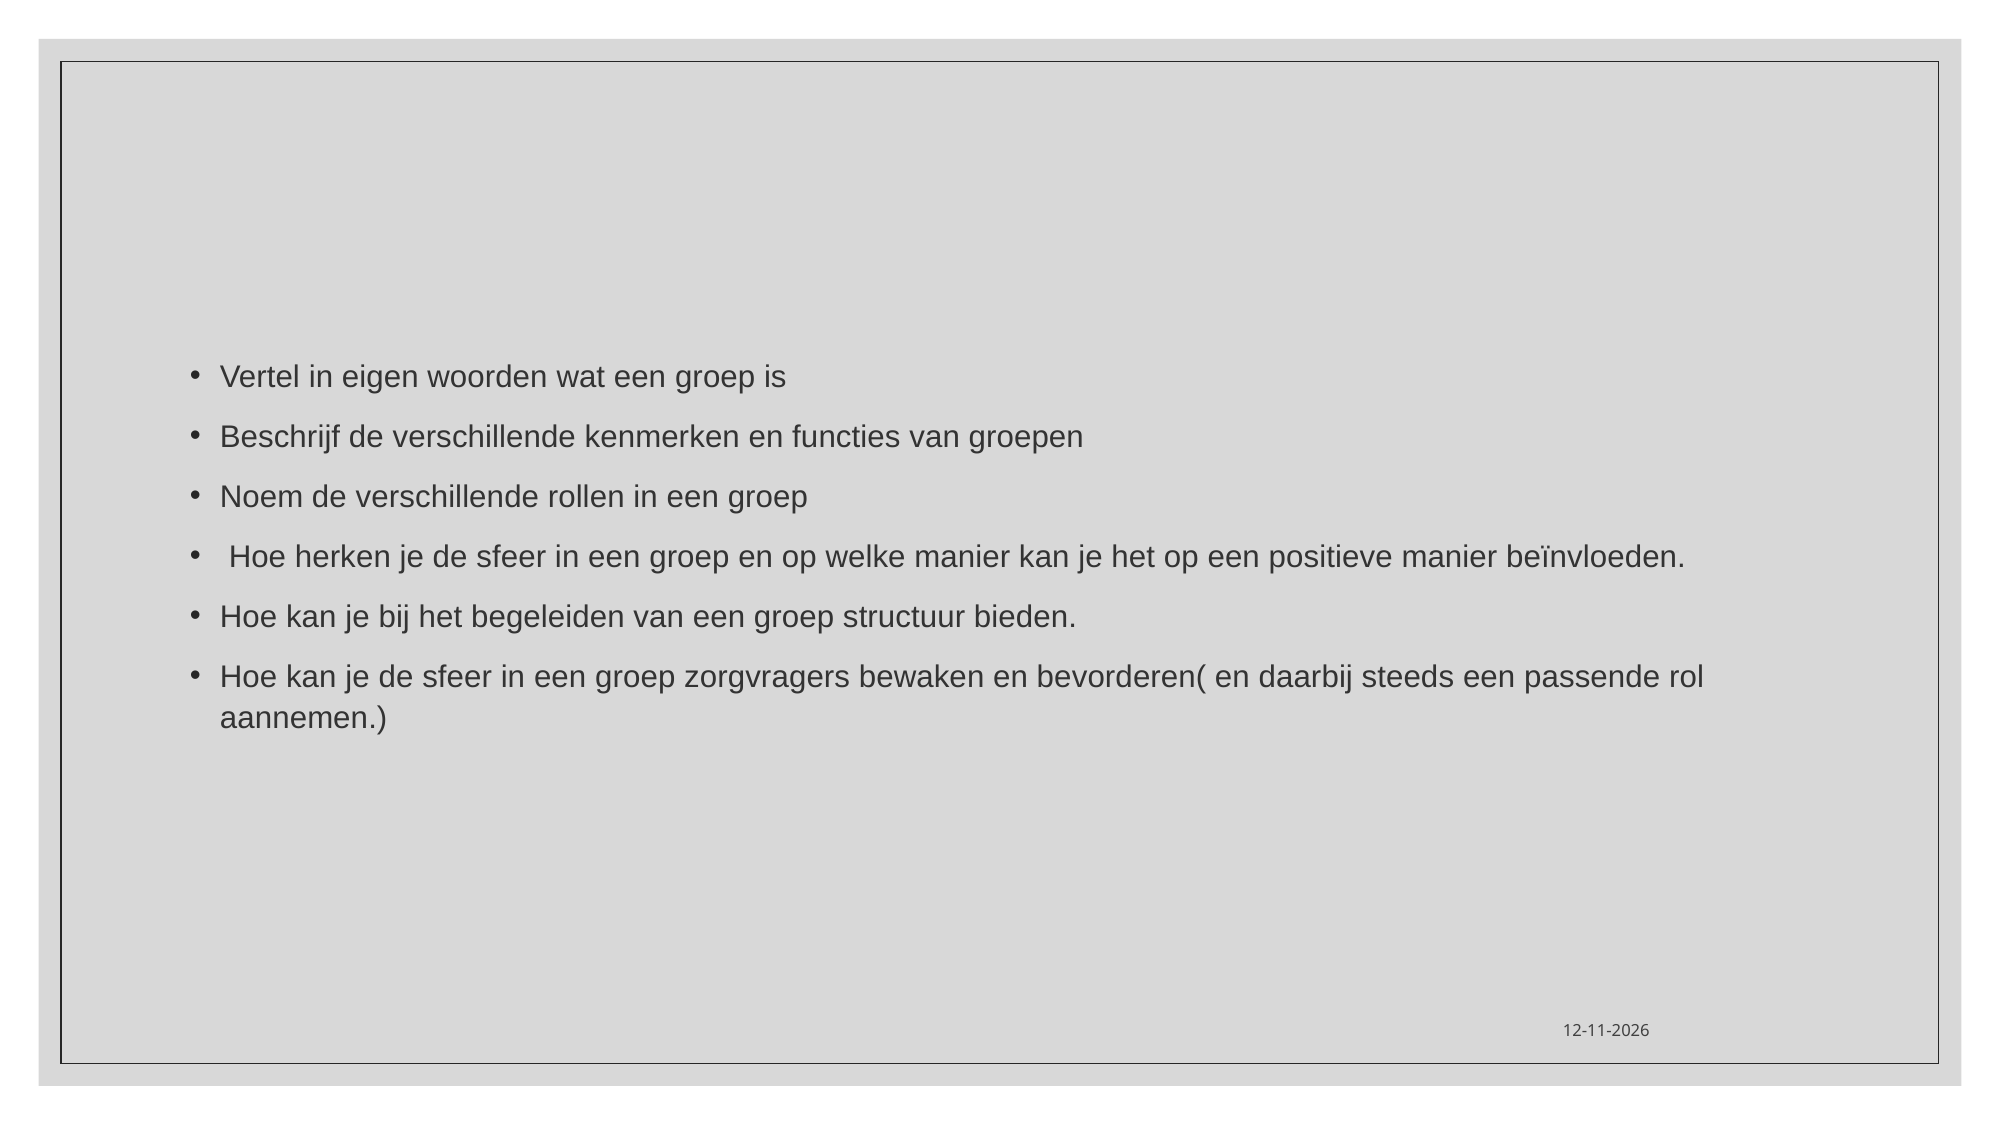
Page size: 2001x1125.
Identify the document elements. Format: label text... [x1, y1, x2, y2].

list Vertel in eigen woorden wat een groep is Beschrijf de verschillende kenmerken en functies van groepen Noem de verschillende rollen in een groep Hoe herken je de sfeer in een groep en op welke manier kan je het op een positieve manier beïnvloeden. Hoe kan je bij het begeleiden van een groep structuur bieden. Hoe kan je de sfeer in een groep zorgvragers bewaken en bevorderen( en daarbij steeds een passende rol aannemen.) [174, 345, 1825, 977]
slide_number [1190, 990, 1665, 1050]
